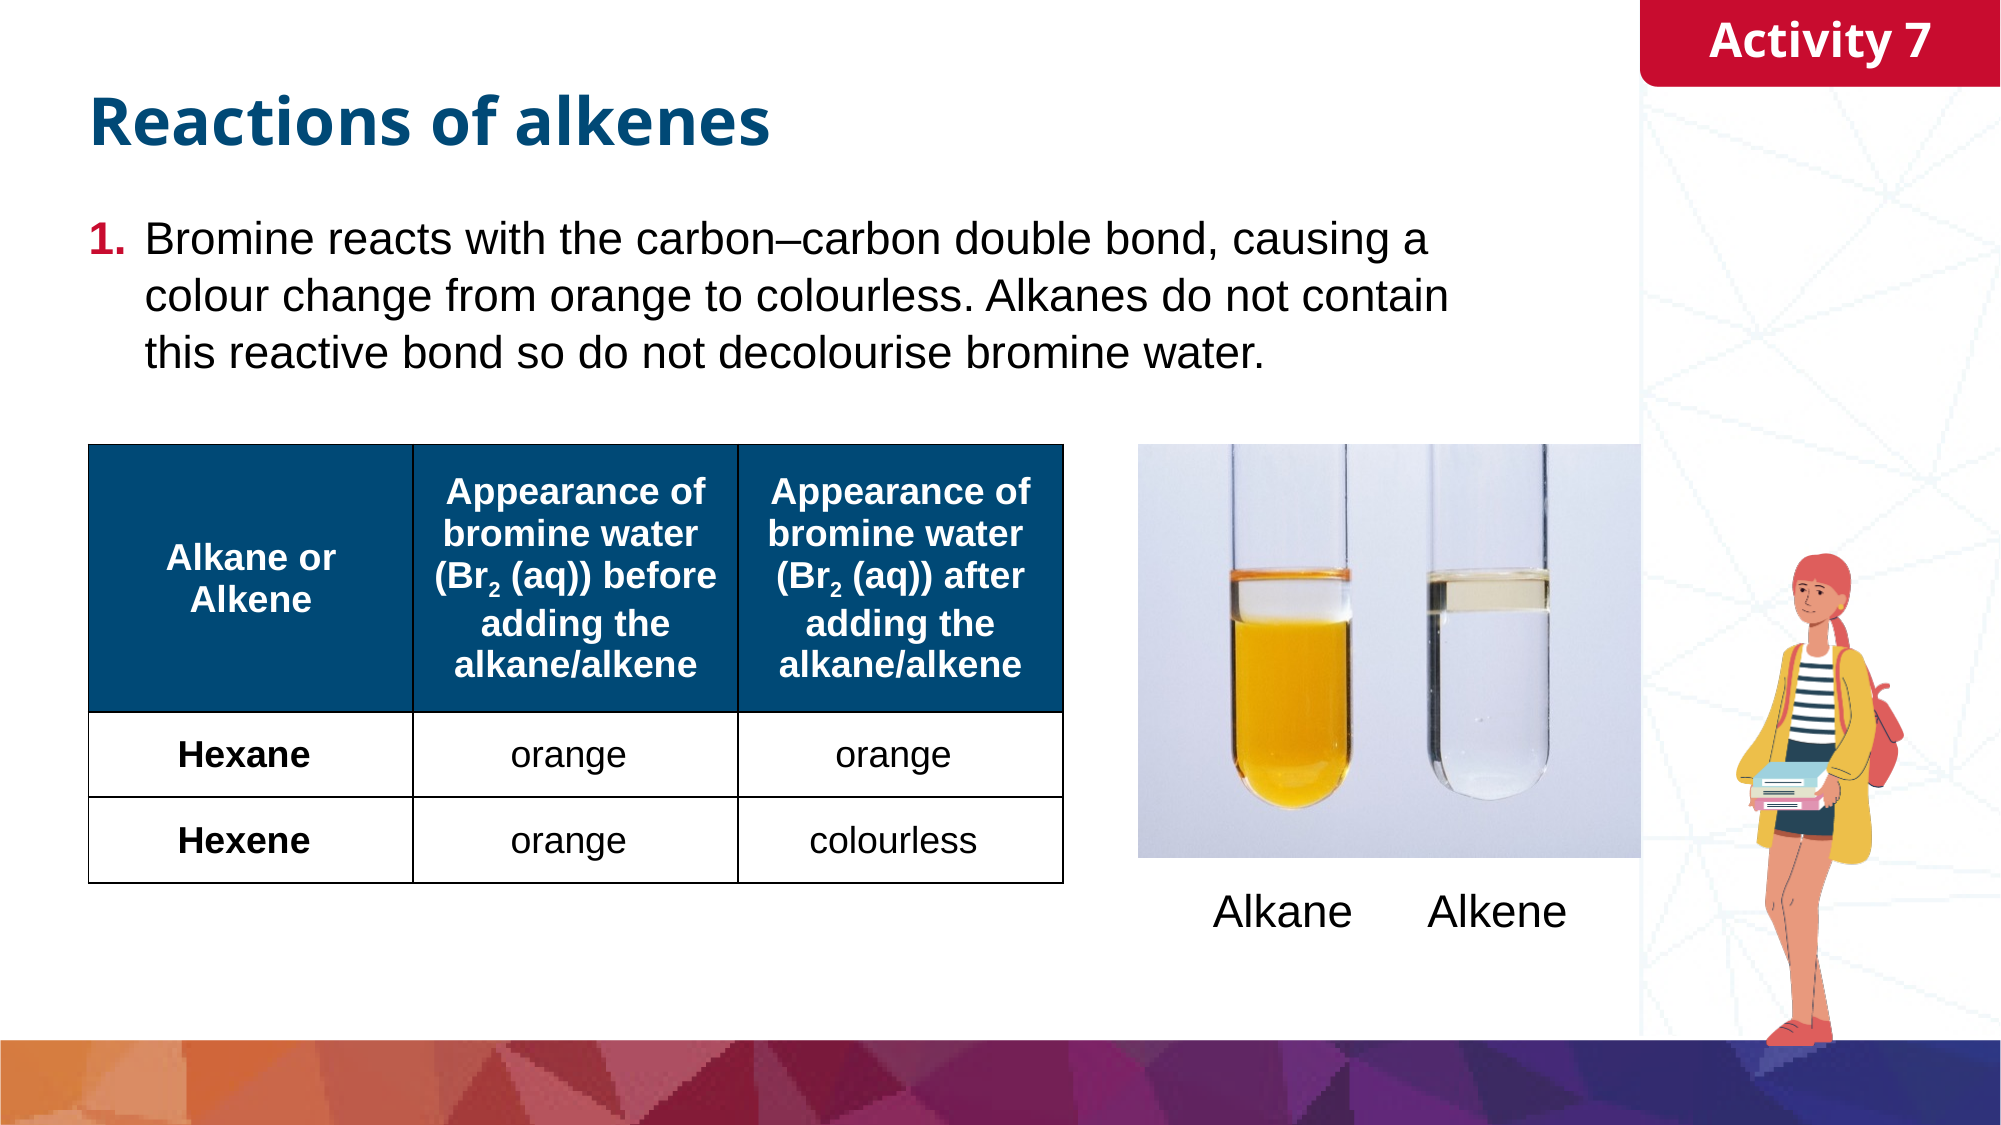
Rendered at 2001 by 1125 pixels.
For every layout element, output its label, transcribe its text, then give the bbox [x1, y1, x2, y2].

table_header Appearance of bromine water (Br2 (aq)) after adding the alkane/alkene [739, 445, 1062, 711]
table_cell orange [414, 798, 737, 882]
table_header Appearance of bromine water (Br2 (aq)) before adding the alkane/alkene [414, 445, 737, 711]
table_cell orange [739, 713, 1062, 796]
table_header Alkane or Alkene [89, 445, 412, 711]
table_cell orange [414, 713, 737, 796]
title Reactions of alkenes [88, 88, 1566, 161]
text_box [1138, 444, 1641, 946]
table_cell colourless [739, 798, 1062, 882]
table_cell Hexene [89, 798, 412, 882]
table_cell Hexane [89, 713, 412, 796]
picture [0, 0, 2001, 1125]
list 1. Bromine reacts with the carbon–carbon double bond, causing a colour change from orange to colourless. Alkanes do not contain this reactive bond so do not decolourise bromine water. [88, 206, 1520, 463]
